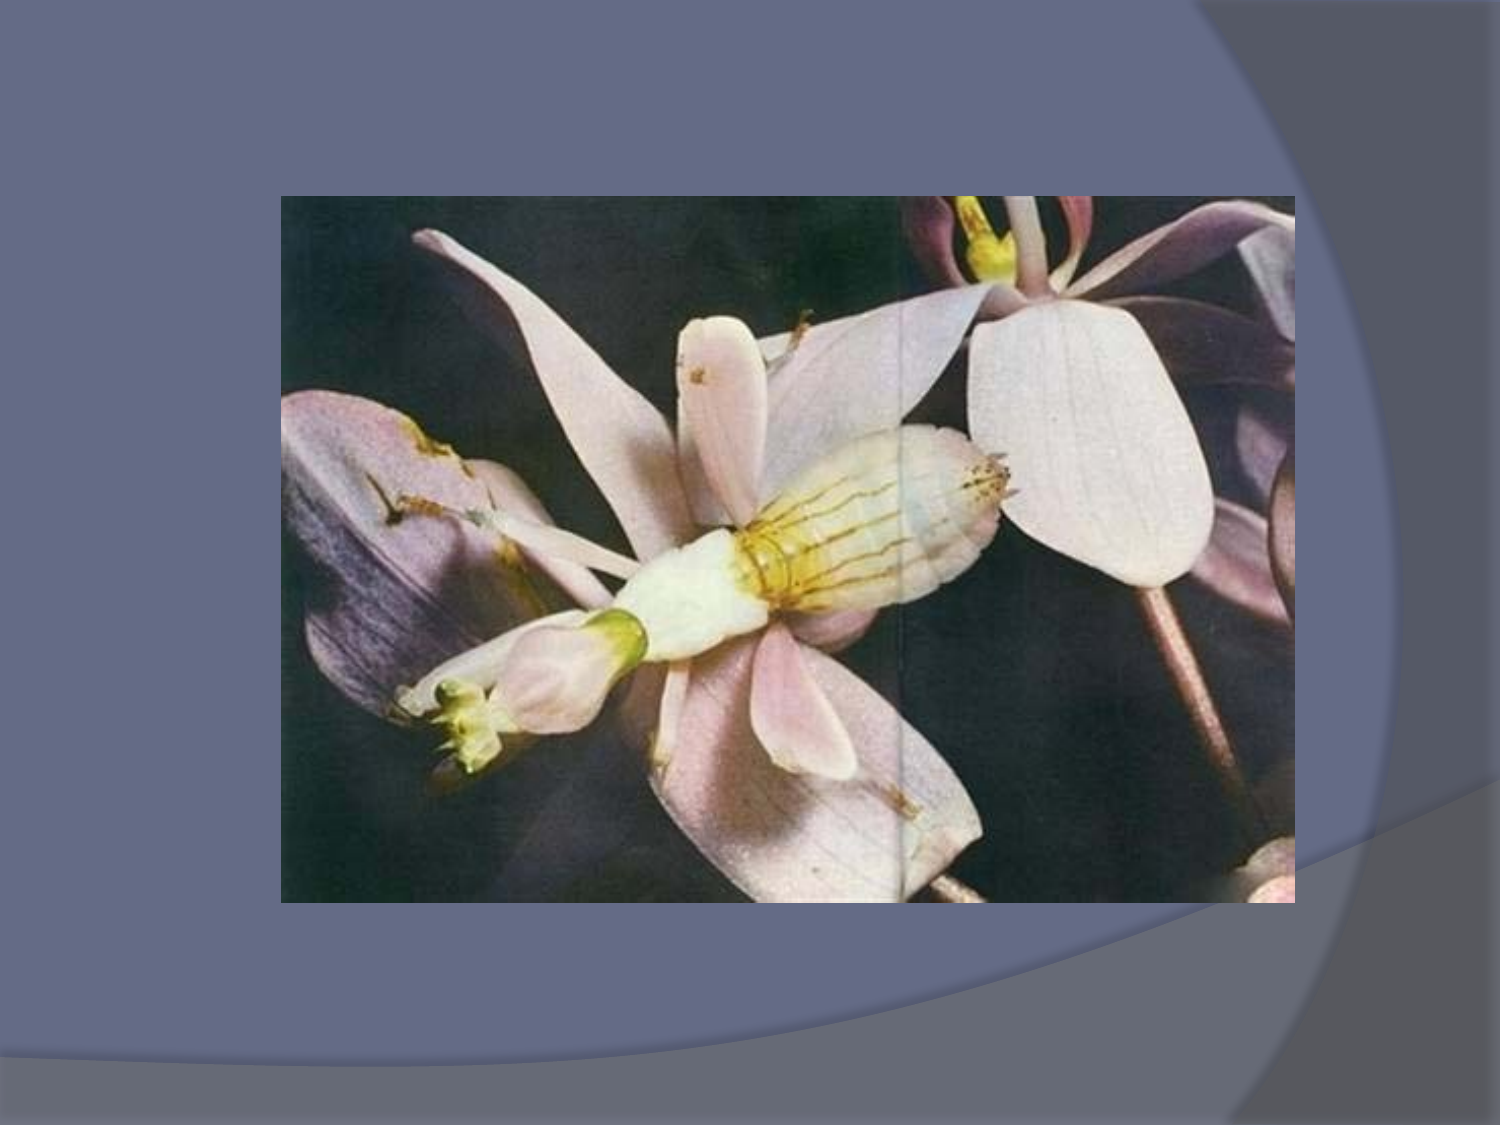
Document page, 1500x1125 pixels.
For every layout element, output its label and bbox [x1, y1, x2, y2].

picture [280, 196, 1295, 903]
